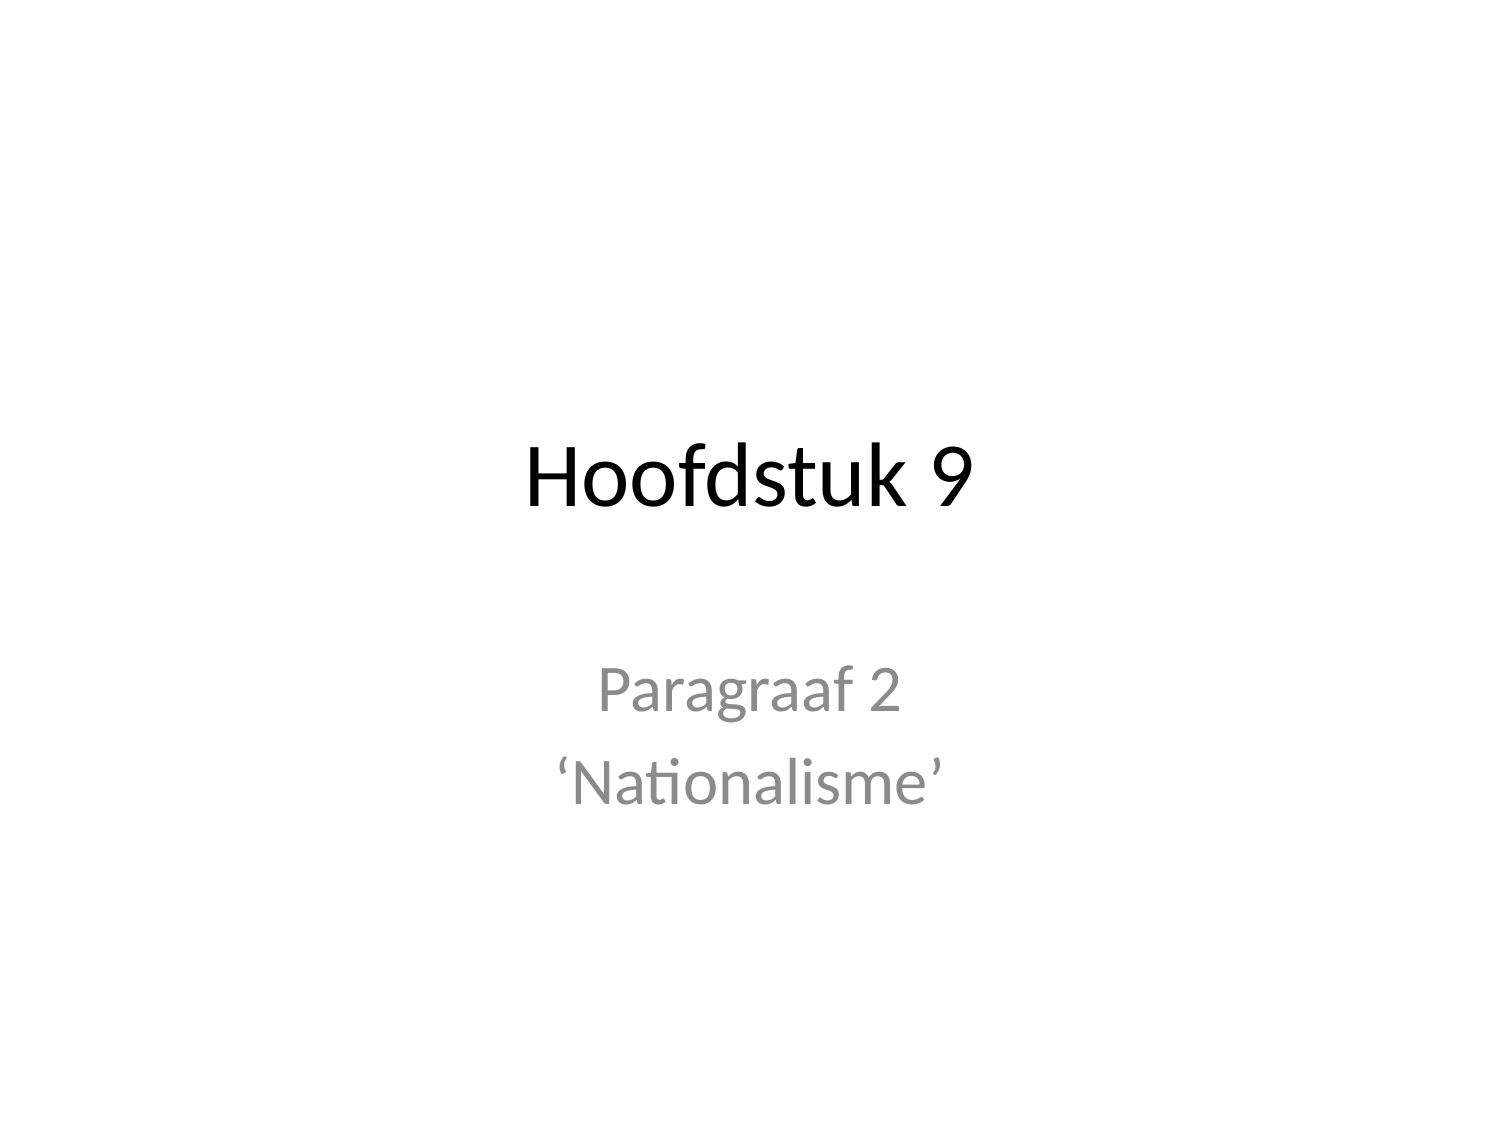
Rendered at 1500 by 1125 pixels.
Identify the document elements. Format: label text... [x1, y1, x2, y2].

title Hoofdstuk 9 [112, 349, 1388, 591]
subtitle Paragraaf 2 ‘Nationalisme’ [225, 637, 1275, 925]
